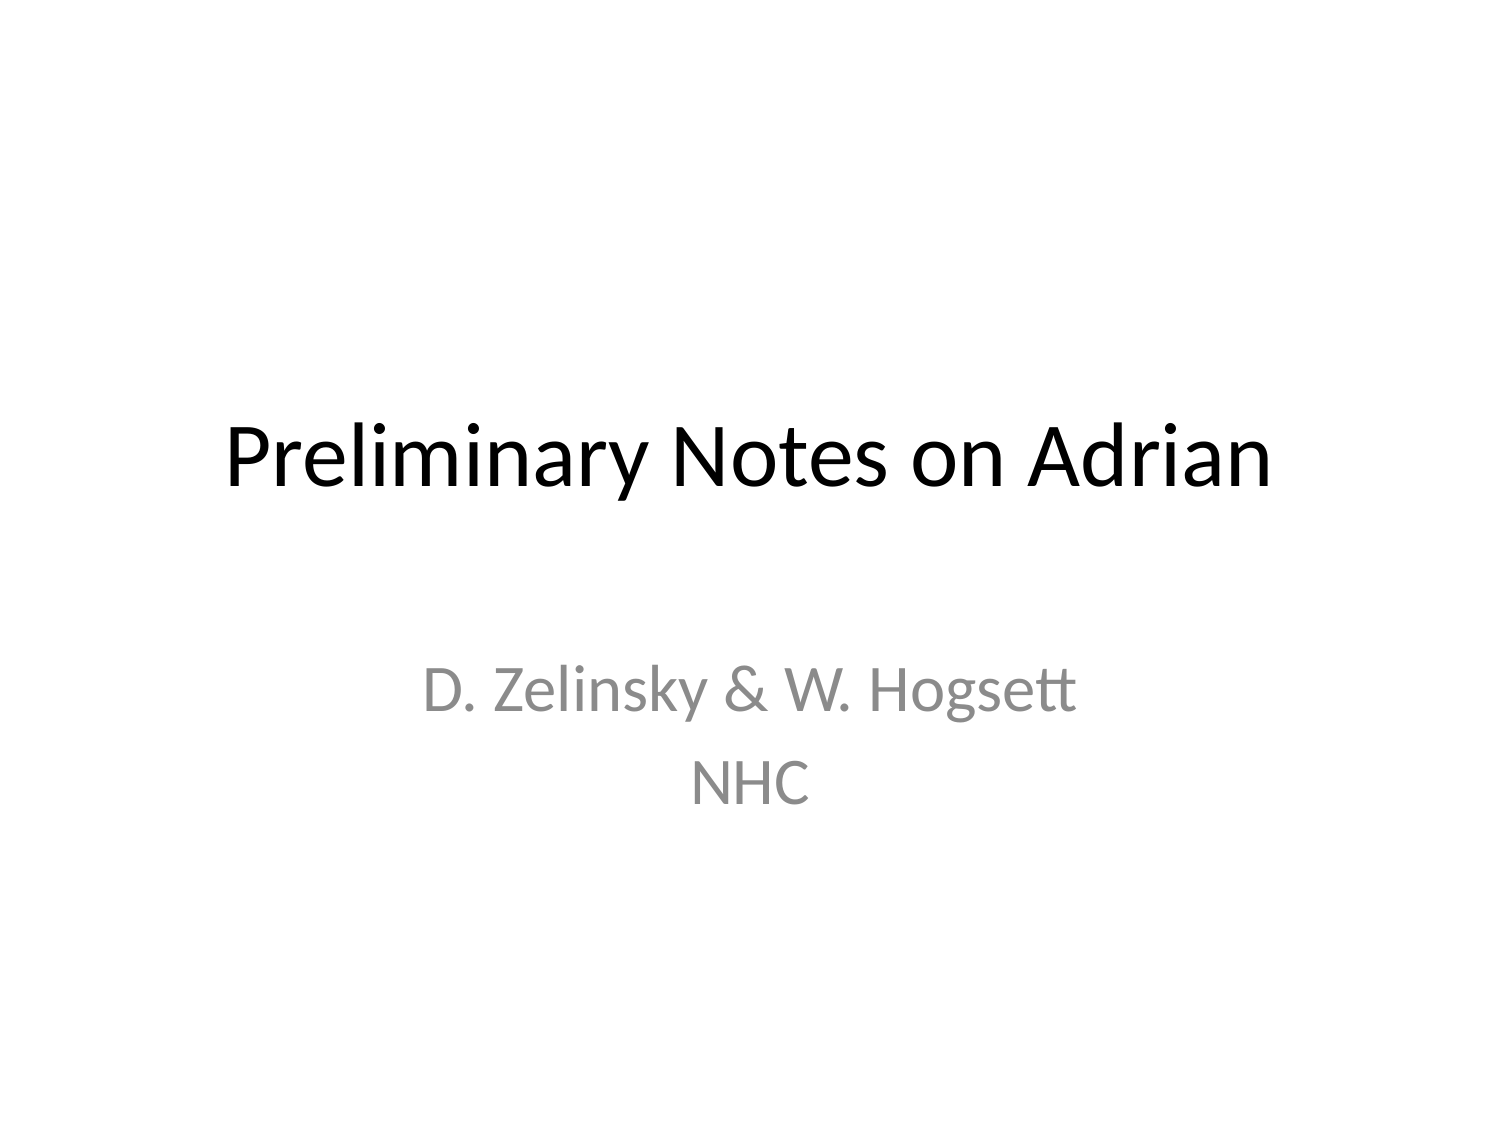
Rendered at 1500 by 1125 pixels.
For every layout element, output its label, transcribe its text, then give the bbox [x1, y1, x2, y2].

subtitle D. Zelinsky & W. Hogsett NHC [225, 637, 1275, 925]
title Preliminary Notes on Adrian [112, 349, 1388, 550]
